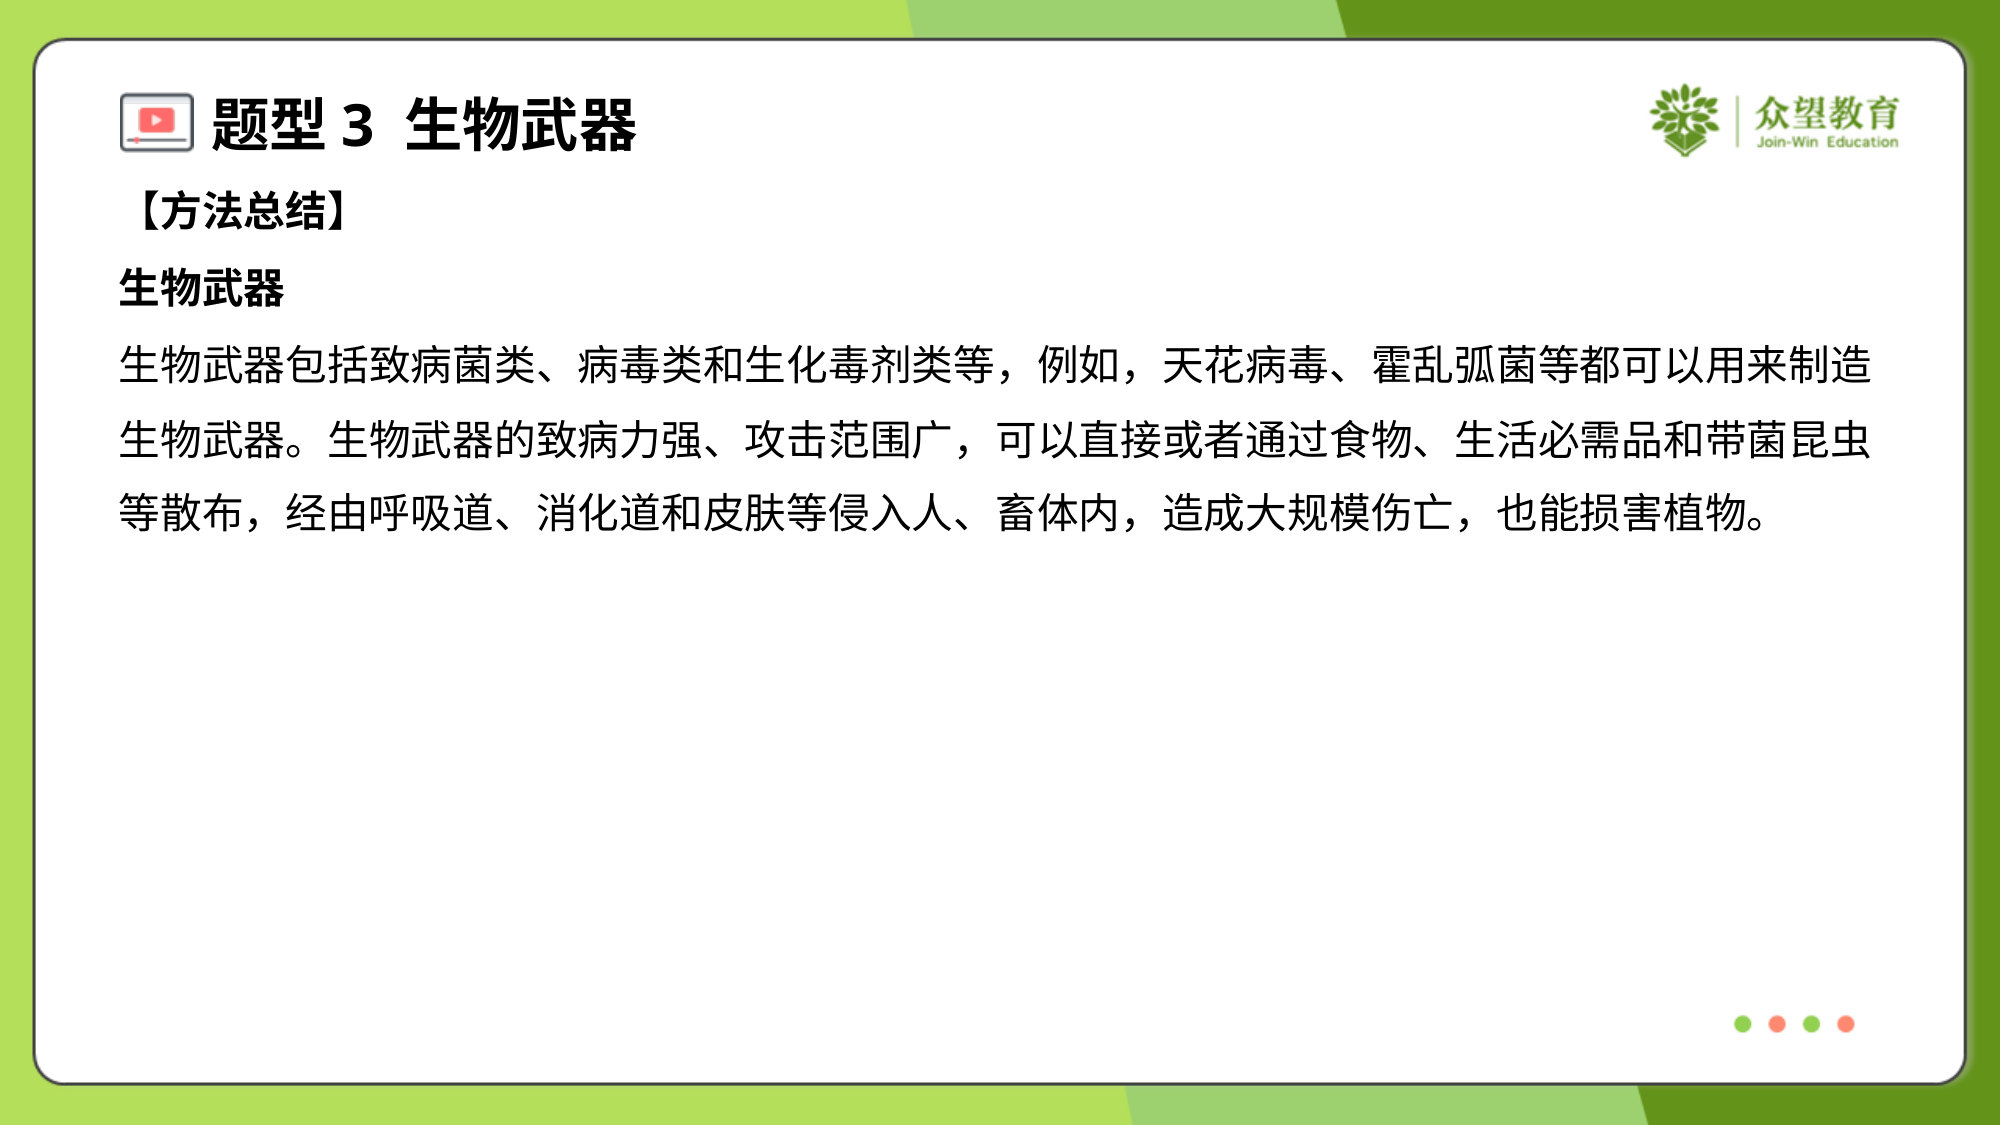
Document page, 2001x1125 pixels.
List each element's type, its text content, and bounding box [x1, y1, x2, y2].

picture [0, 0, 2000, 1125]
text_box 【方法总结】 生物武器 生物武器包括致病菌类、病毒类和生化毒剂类等，例如，天花病毒、霍乱弧菌等都可以用来制造 生物武器。生物武器的致病力强、攻击范围广，可以直接或者通过食物、生活必需品和带菌昆虫 等散布，经由呼吸道、消化道和皮肤等侵入人、畜体内，造成大规模伤亡，也能损害植物。 [118, 159, 1883, 530]
